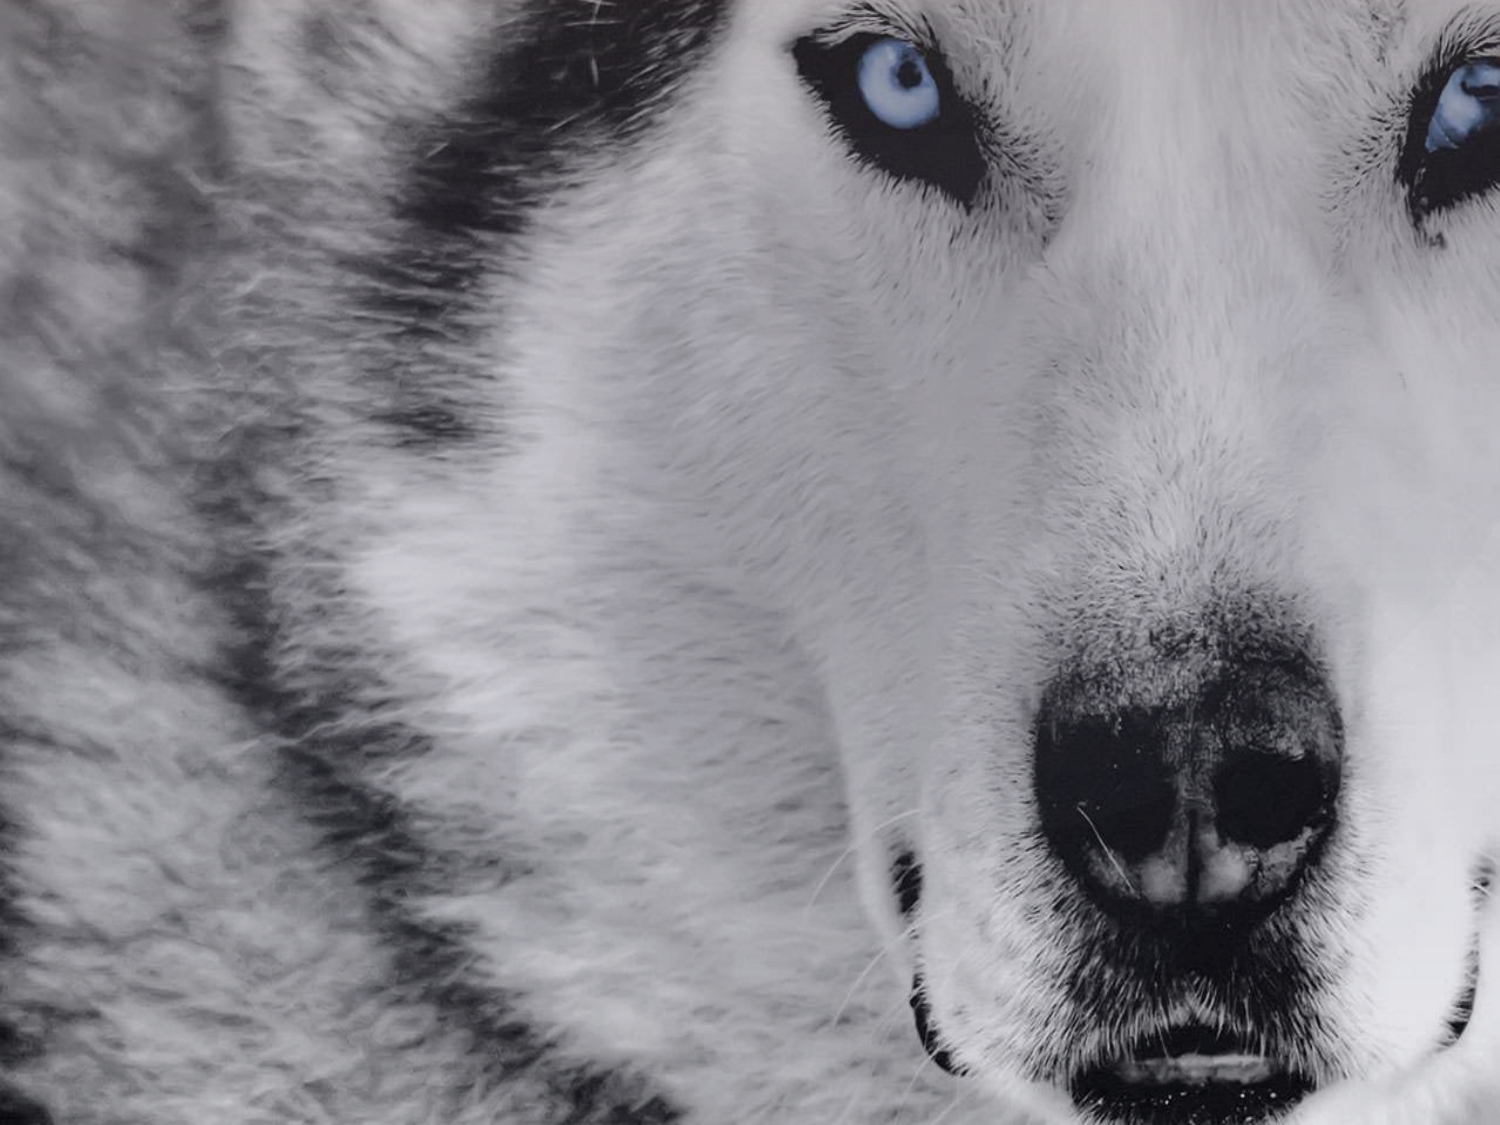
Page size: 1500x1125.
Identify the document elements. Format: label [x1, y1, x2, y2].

picture [0, 417, 1500, 1125]
